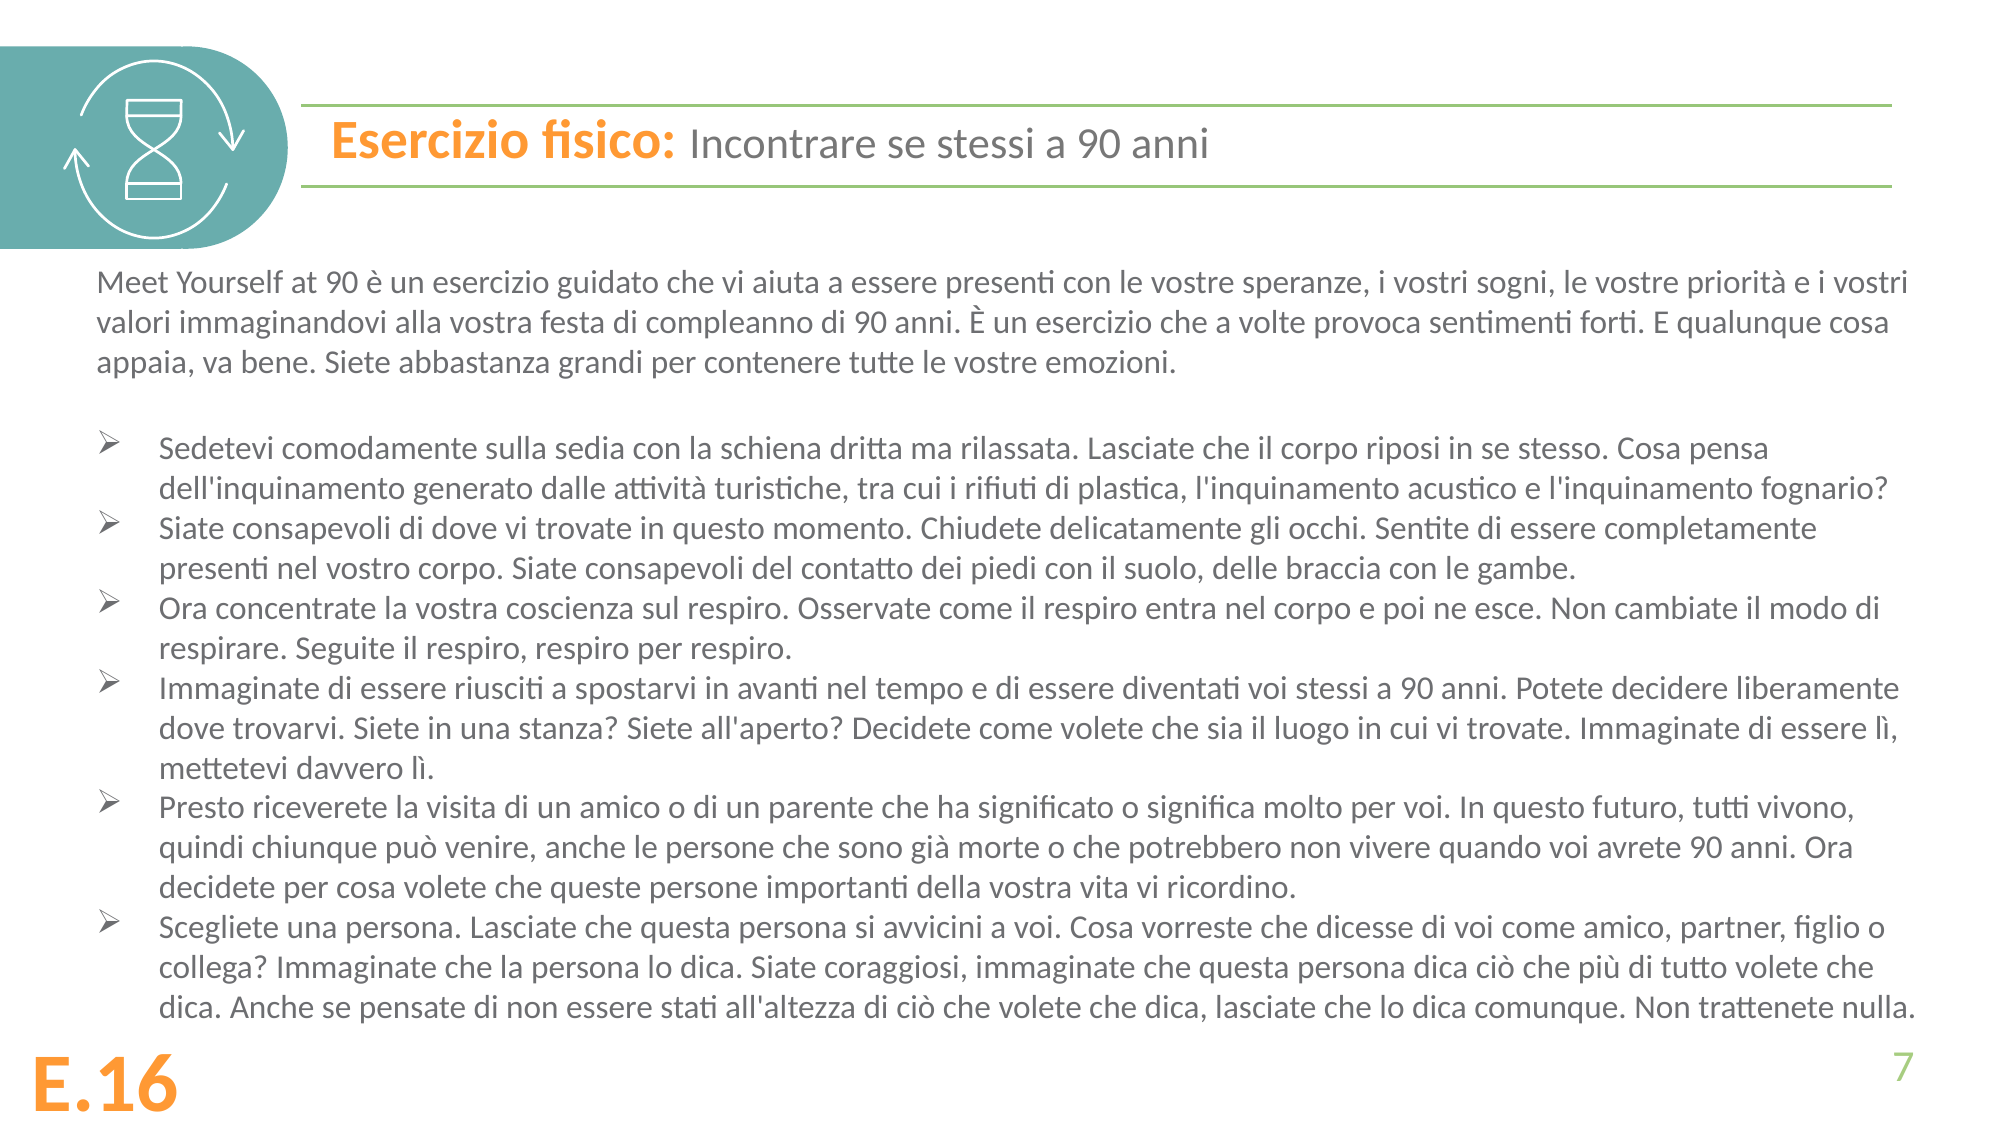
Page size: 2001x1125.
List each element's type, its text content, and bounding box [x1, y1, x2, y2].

list Meet Yourself at 90 è un esercizio guidato che vi aiuta a essere presenti con le vostre speranze, i vostri sogni, le vostre priorità e i vostri valori immaginandovi alla vostra festa di compleanno di 90 anni. È un esercizio che a volte provoca sentimenti forti. E qualunque cosa appaia, va bene. Siete abbastanza grandi per contenere tutte le vostre emozioni. Sedetevi comodamente sulla sedia con la schiena dritta ma rilassata. Lasciate che il corpo riposi in se stesso. Cosa pensa dell'inquinamento generato dalle attività turistiche, tra cui i rifiuti di plastica, l'inquinamento acustico e l'inquinamento fognario? Siate consapevoli di dove vi trovate in questo momento. Chiudete delicatamente gli occhi. Sentite di essere completamente presenti nel vostro corpo. Siate consapevoli del contatto dei piedi con il suolo, delle braccia con le gambe. Ora concentrate la vostra coscienza sul respiro. Osservate come il respiro entra nel corpo e poi ne esce. Non cambiate il modo di respirare. Seguite il respiro, respiro per respiro. Immaginate di essere riusciti a spostarvi in avanti nel tempo e di essere diventati voi stessi a 90 anni. Potete decidere liberamente dove trovarvi. Siete in una stanza? Siete all'aperto? Decidete come volete che sia il luogo in cui vi trovate. Immaginate di essere lì, mettetevi davvero lì. Presto riceverete la visita di un amico o di un parente che ha significato o significa molto per voi. In questo futuro, tutti vivono, quindi chiunque può venire, anche le persone che sono già morte o che potrebbero non vivere quando voi avrete 90 anni. Ora decidete per cosa volete che queste persone importanti della vostra vita vi ricordino. Scegliete una persona. Lasciate che questa persona si avvicini a voi. Cosa vorreste che dicesse di voi come amico, partner, figlio o collega? Immaginate che la persona lo dica. Siate coraggiosi, immaginate che questa persona dica ciò che più di tutto volete che dica. Anche se pensate di non essere stati all'altezza di ciò che volete che dica, lasciate che lo dica comunque. Non trattenete nulla. [76, 240, 1956, 951]
text_box [245, 64, 288, 231]
list Esercizio fisico: Incontrare se stessi a 90 anni [310, 73, 1892, 206]
text_box E.16 [11, 1044, 300, 1125]
slide_number 7 [1851, 1012, 1956, 1115]
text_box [63, 60, 245, 239]
text_box [0, 46, 238, 249]
